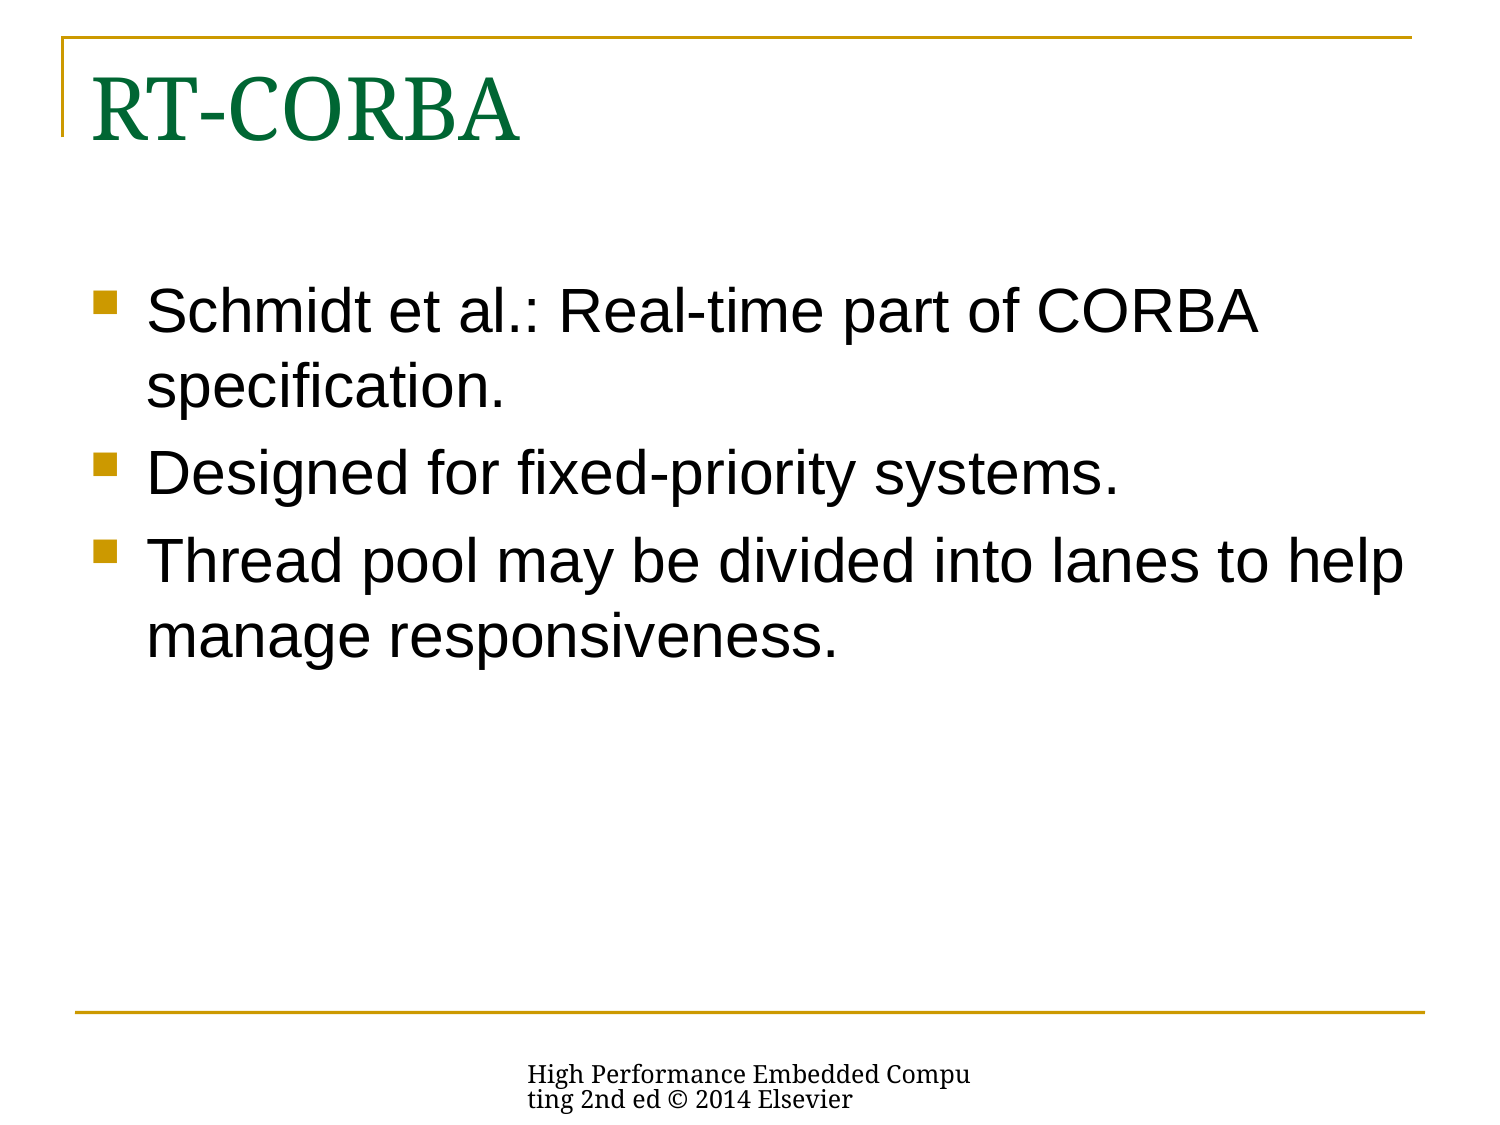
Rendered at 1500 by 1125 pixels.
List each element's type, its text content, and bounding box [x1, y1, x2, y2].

title RT-CORBA [75, 45, 1425, 233]
footer High Performance Embedded Computing 2nd ed © 2014 Elsevier [512, 1025, 988, 1100]
list Schmidt et al.: Real-time part of CORBA specification. Designed for fixed-priority systems. Thread pool may be divided into lanes to help manage responsiveness. [75, 262, 1425, 1006]
